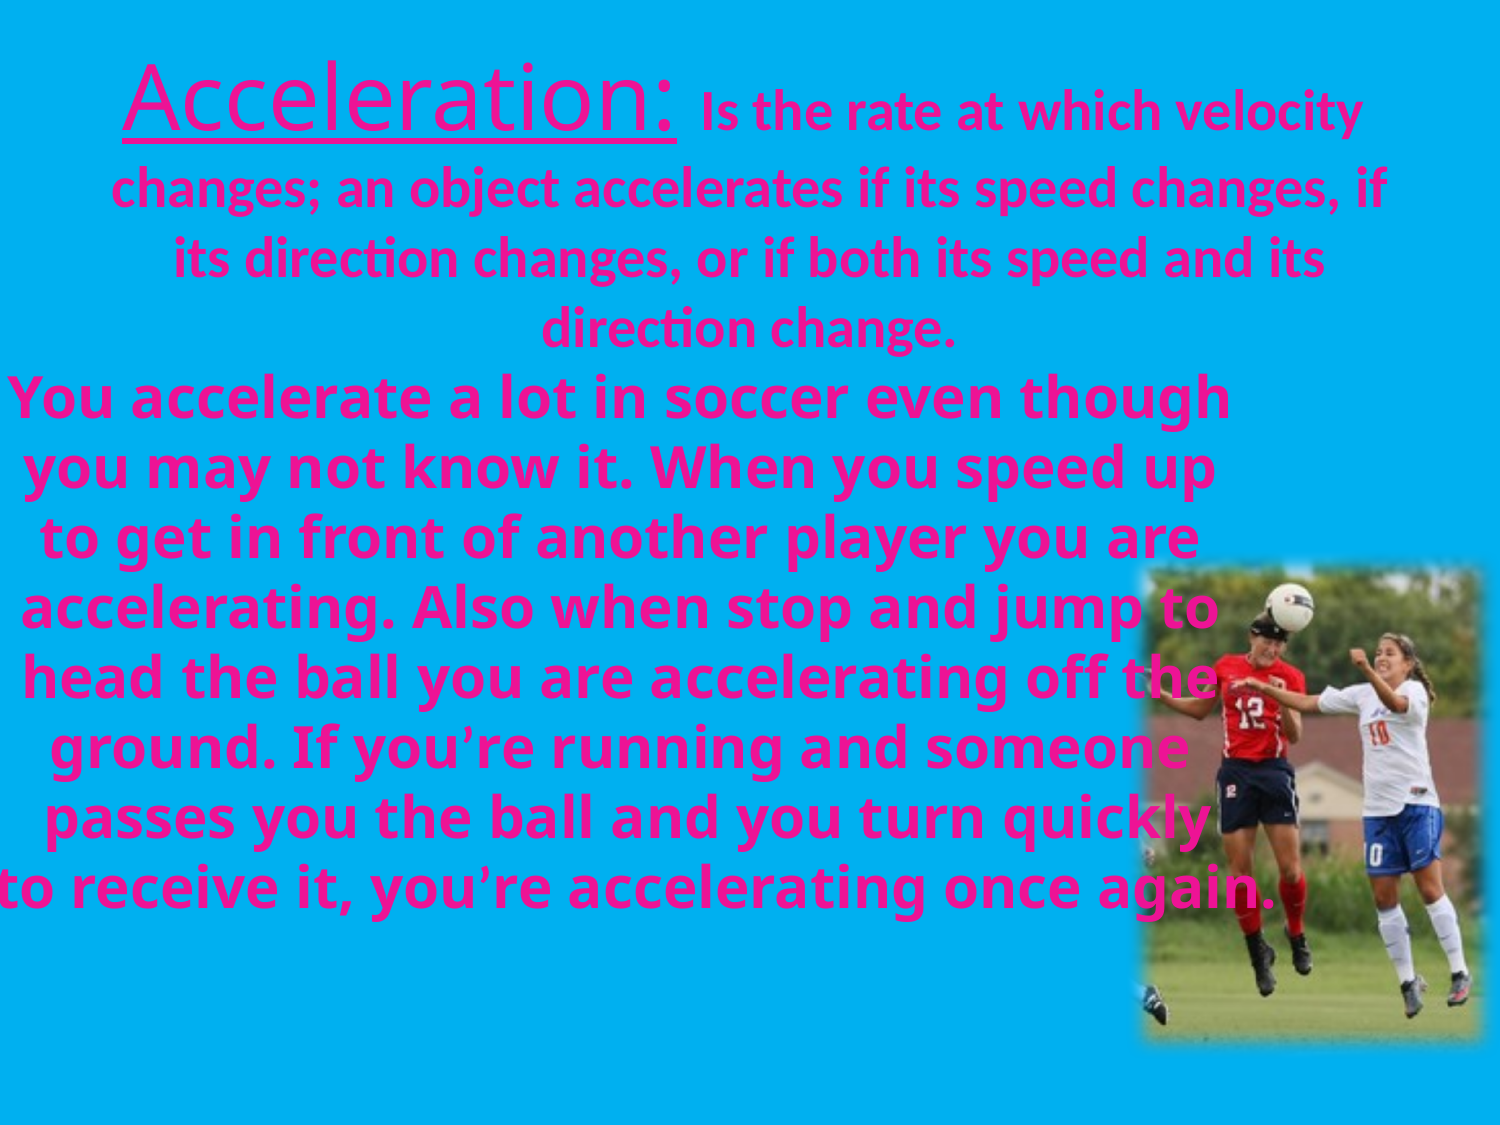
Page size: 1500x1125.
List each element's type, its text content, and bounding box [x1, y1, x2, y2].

text_box Acceleration: Is the rate at which velocity changes; an object accelerates if its speed changes, if its direction changes, or if both its speed and its direction change. [62, 31, 1438, 367]
picture [1124, 549, 1491, 1051]
picture [1124, 549, 1136, 557]
text_box You accelerate a lot in soccer even though you may not know it. When you speed up to get in front of another player you are accelerating. Also when stop and jump to head the ball you are accelerating off the ground. If you’re running and someone passes you the ball and you turn quickly to receive it, you’re accelerating once again. [0, 352, 1293, 928]
